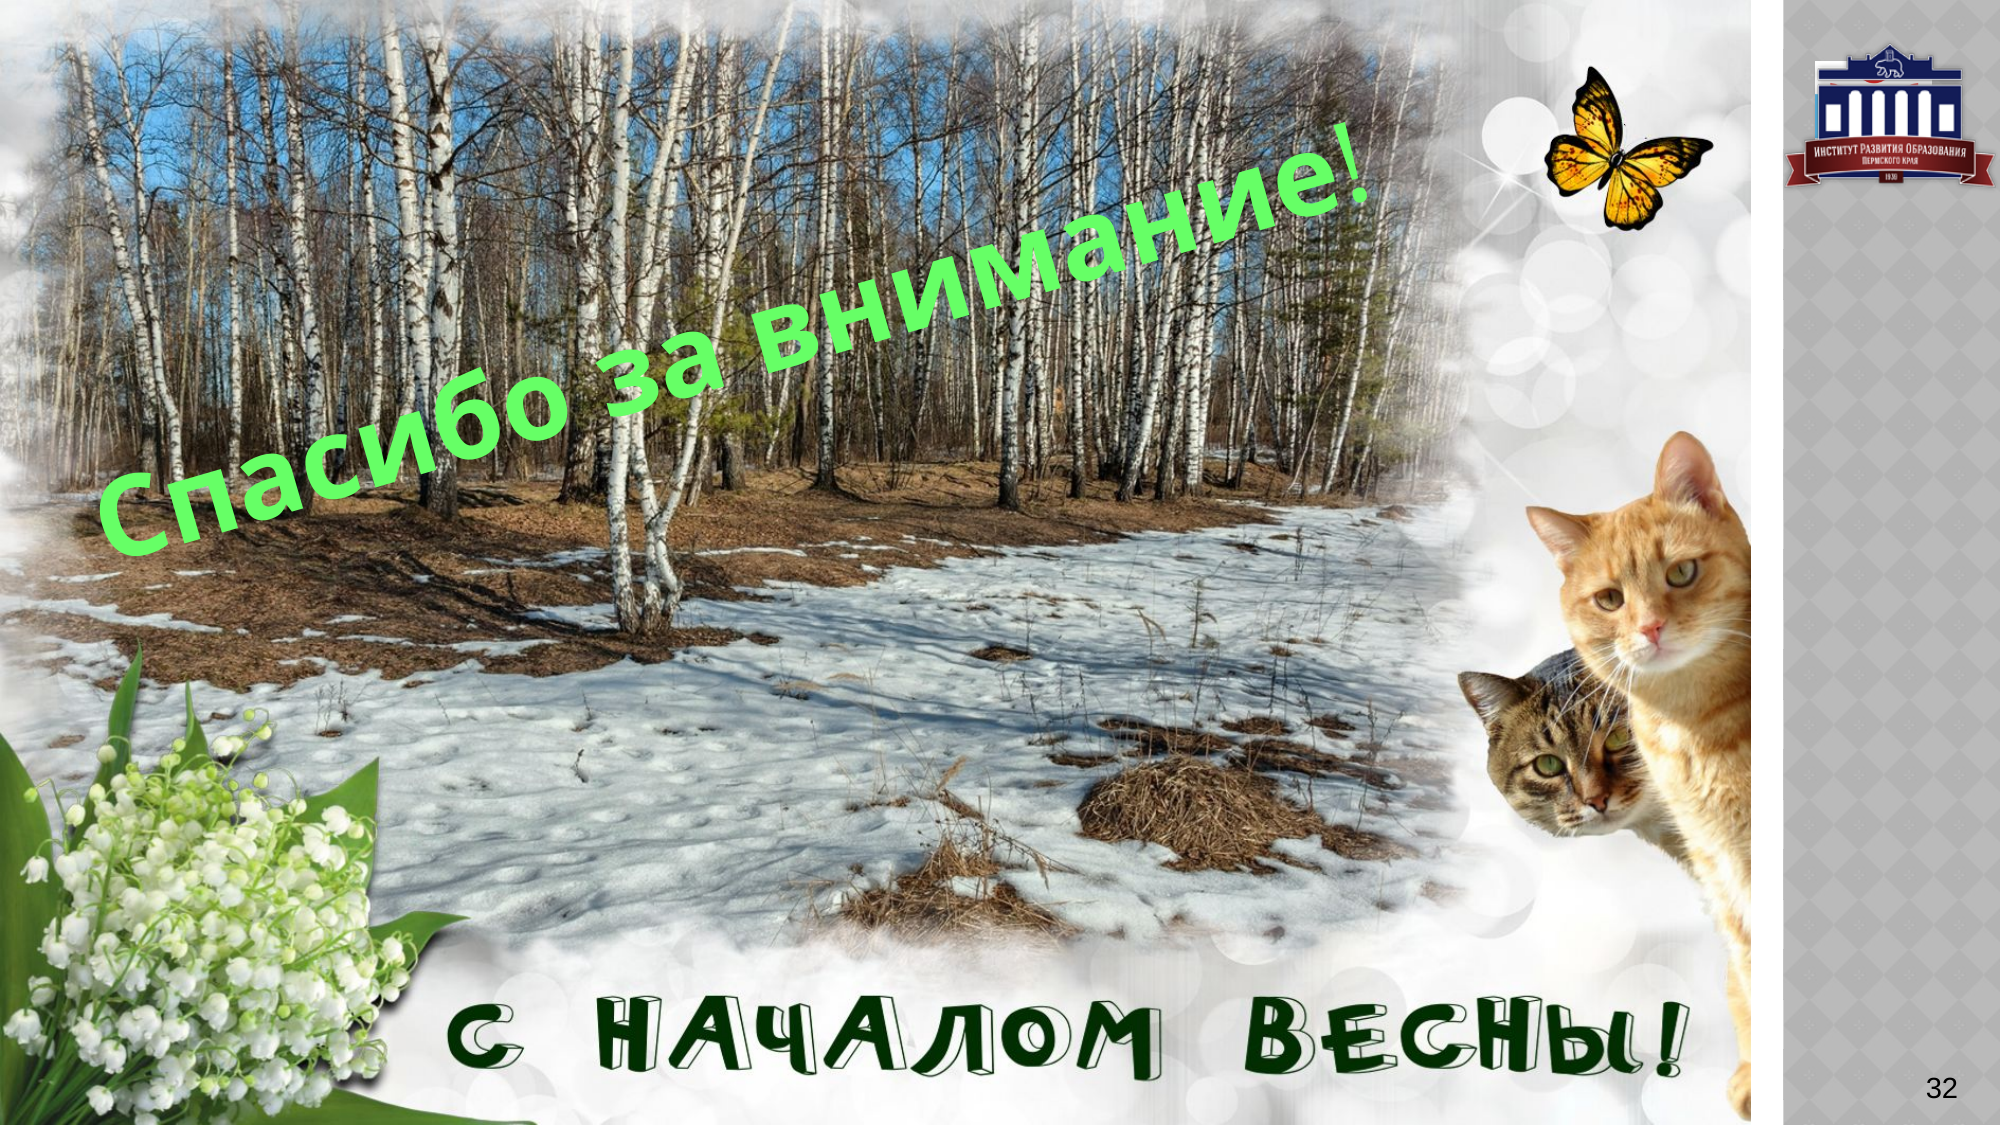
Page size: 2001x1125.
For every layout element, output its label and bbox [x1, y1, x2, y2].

picture [1780, 38, 2000, 194]
picture [0, 0, 1752, 1125]
